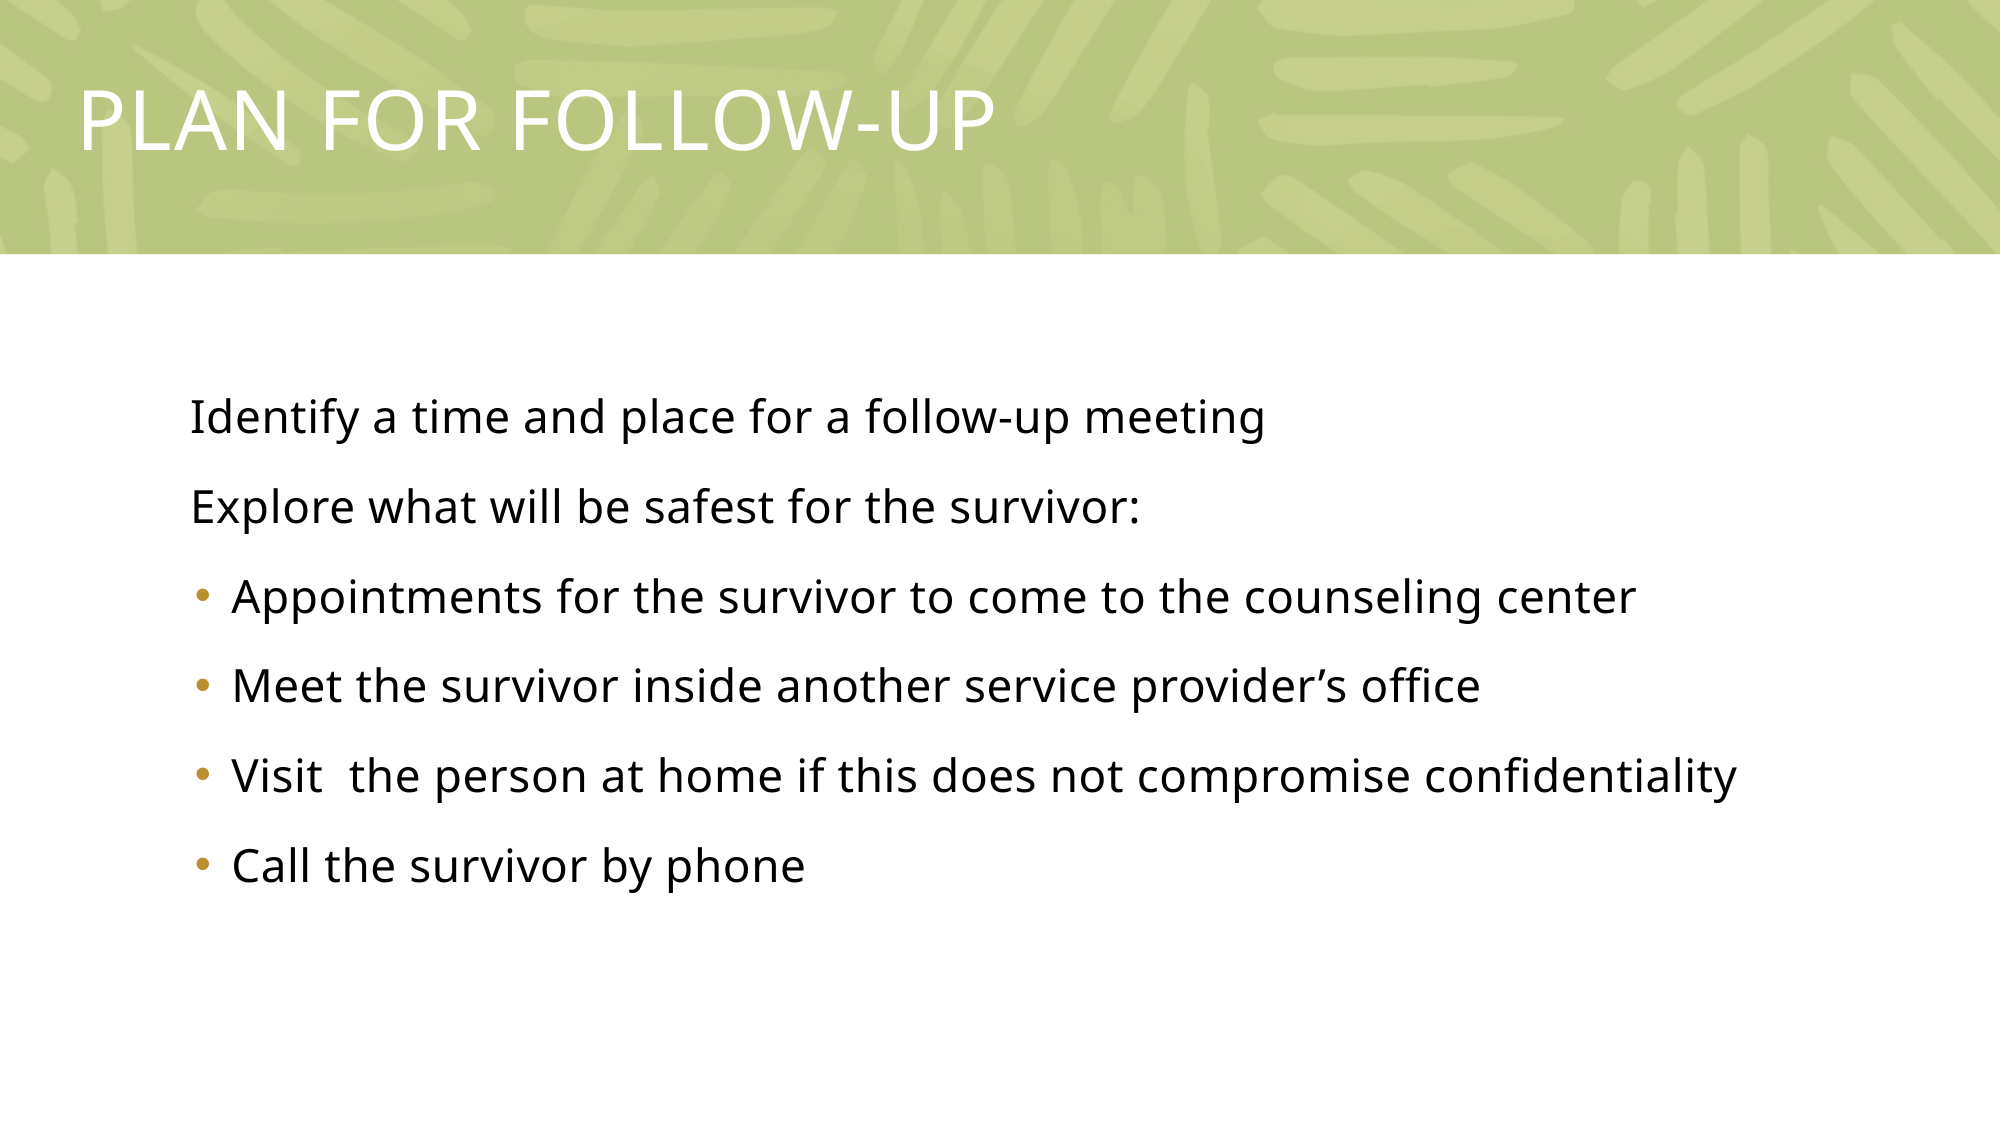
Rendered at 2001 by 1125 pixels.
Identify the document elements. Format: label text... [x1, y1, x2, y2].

list Identify a time and place for a follow-up meeting Explore what will be safest for the survivor: Appointments for the survivor to come to the counseling center Meet the survivor inside another service provider’s office Visit the person at home if this does not compromise confidentiality Call the survivor by phone [167, 374, 1763, 1036]
title Plan for follow-up [61, 33, 1938, 220]
picture [0, 0, 2000, 1125]
